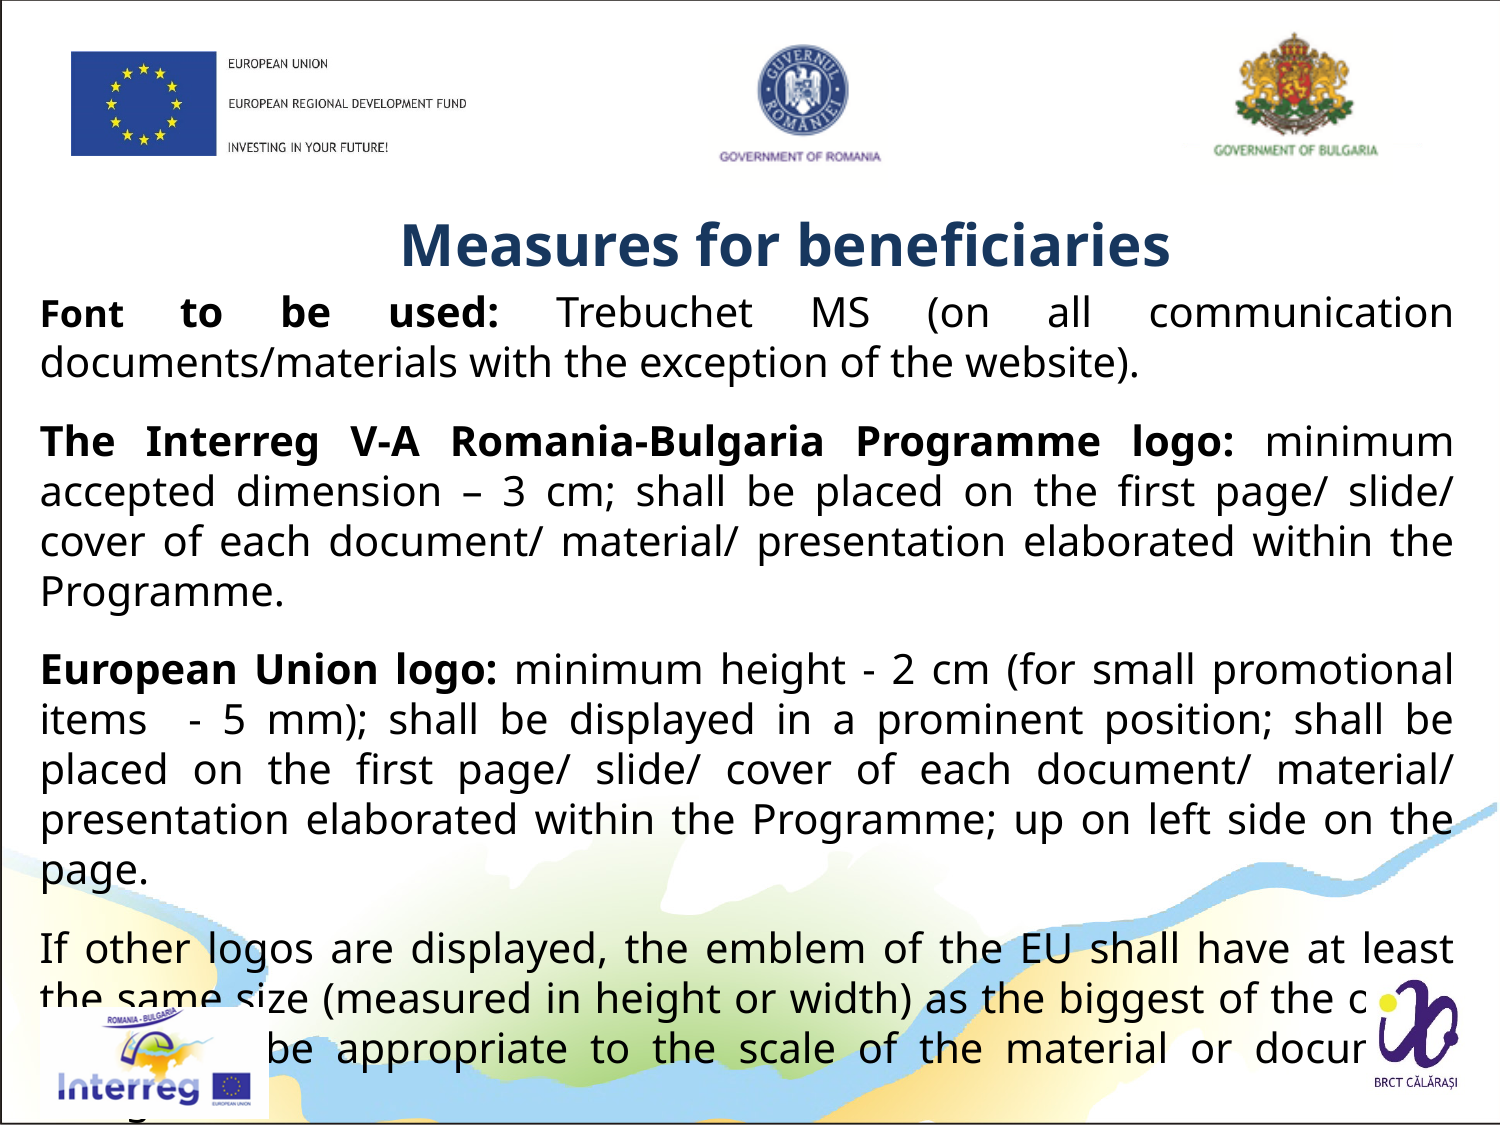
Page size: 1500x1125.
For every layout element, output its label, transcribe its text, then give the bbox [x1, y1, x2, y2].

text_box [1175, 20, 1447, 144]
list Font to be used: Trebuchet MS (on all communication documents/materials with the exception of the website). The Interreg V-A Romania-Bulgaria Programme logo: minimum accepted dimension – 3 cm; shall be placed on the ﬁrst page/ slide/ cover of each document/ material/ presentation elaborated within the Programme. European Union logo: minimum height - 2 cm (for small promotional items - 5 mm); shall be displayed in a prominent position; shall be placed on the first page/ slide/ cover of each document/ material/ presentation elaborated within the Programme; up on left side on the page. If other logos are displayed, the emblem of the EU shall have at least the same size (measured in height or width) as the biggest of the other logos and be appropriate to the scale of the material or document being used. [24, 277, 1470, 941]
title Measures for beneficiaries [84, 231, 1487, 325]
picture [0, 0, 1500, 1125]
